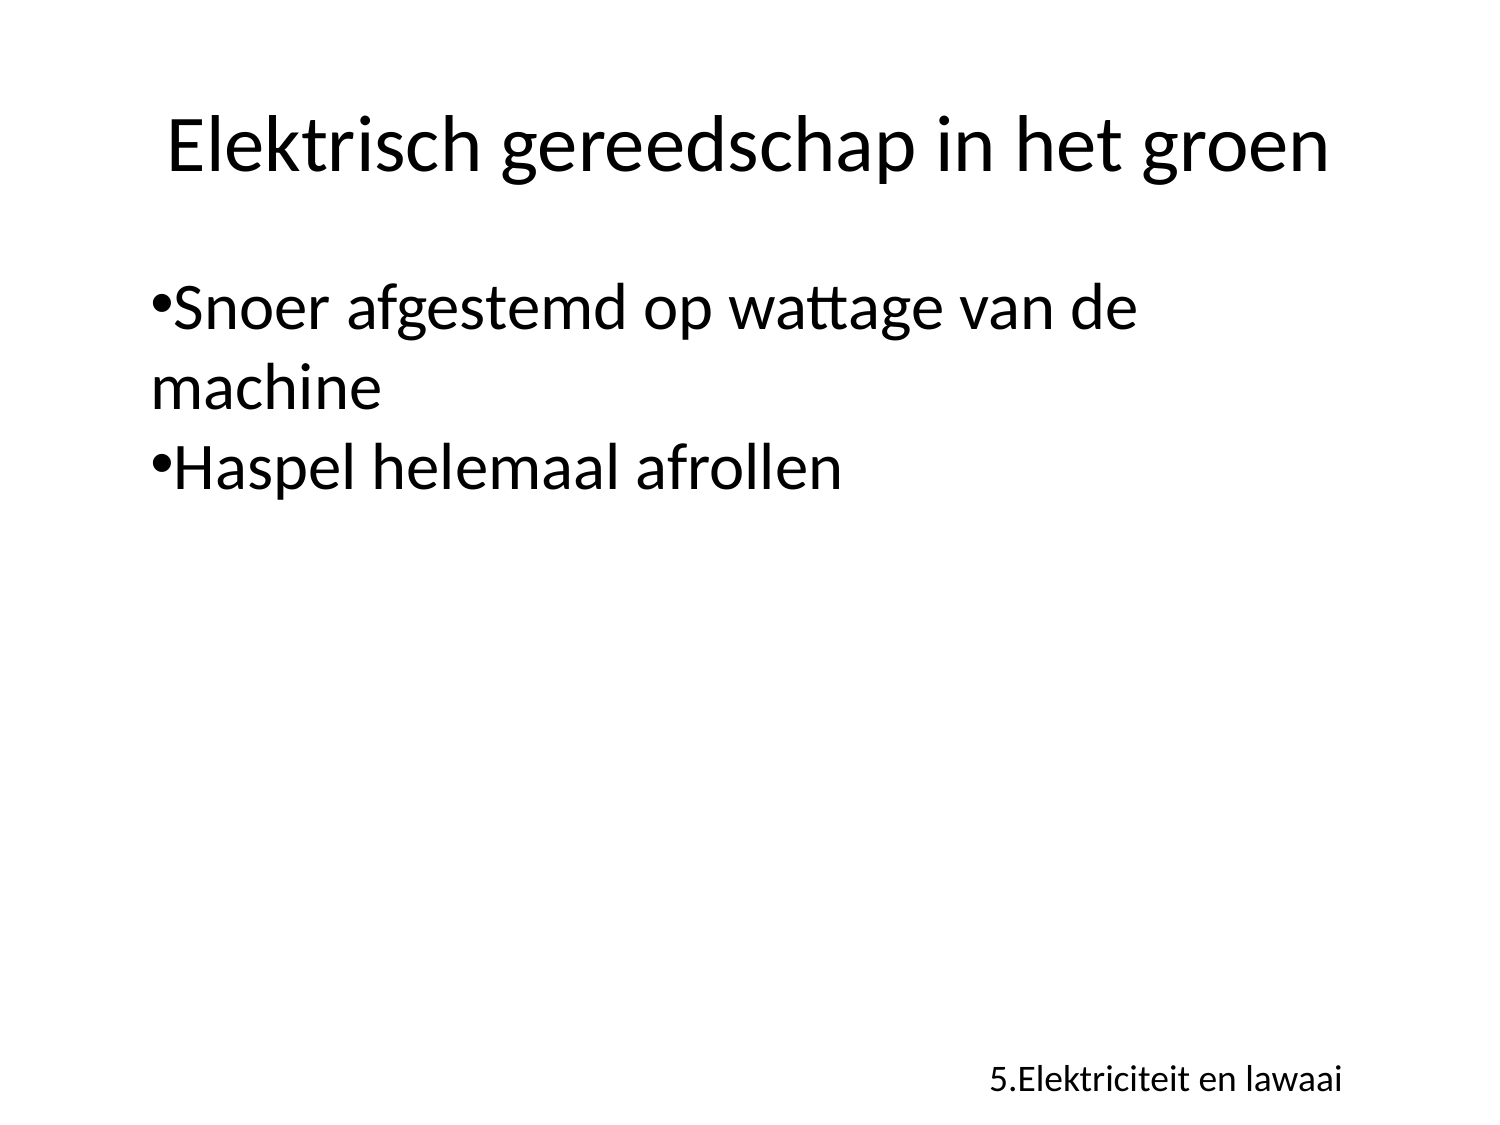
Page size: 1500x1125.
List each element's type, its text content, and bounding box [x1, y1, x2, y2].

text_box Snoer afgestemd op wattage van de machine Haspel helemaal afrollen [135, 255, 1388, 590]
text_box 5.Elektriciteit en lawaai [974, 1046, 1388, 1107]
title Elektrisch gereedschap in het groen [75, 45, 1425, 233]
